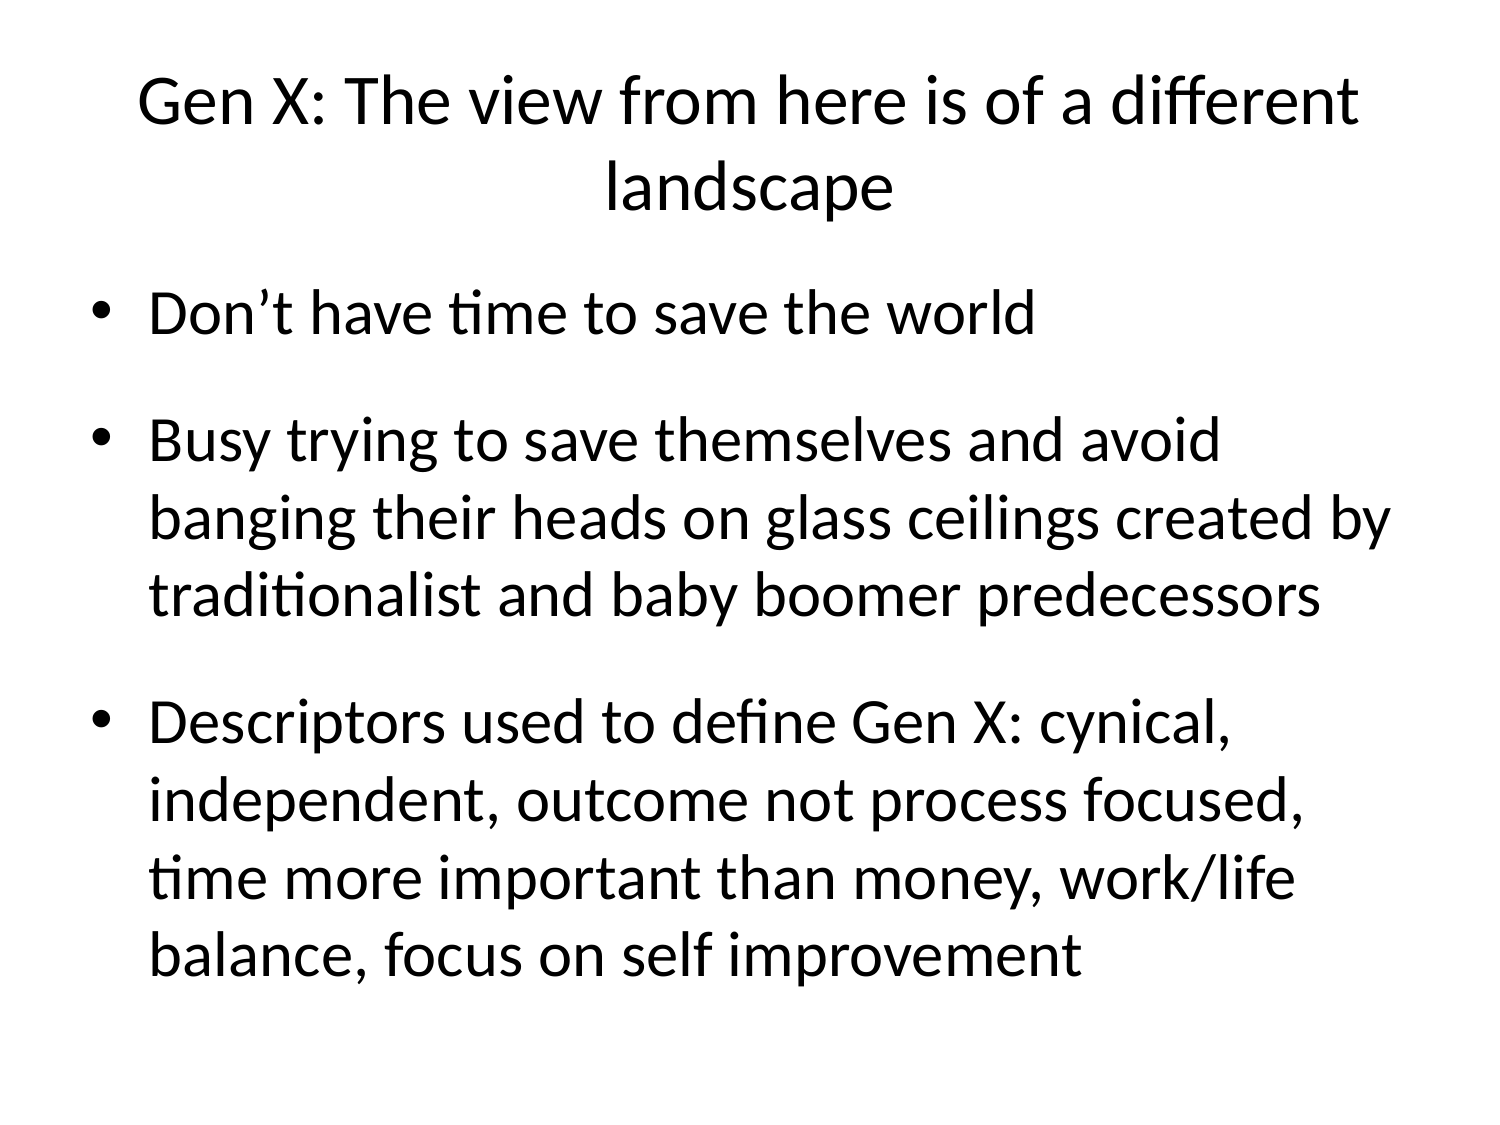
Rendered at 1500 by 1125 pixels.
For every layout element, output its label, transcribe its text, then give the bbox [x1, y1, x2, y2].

list Don’t have time to save the world Busy trying to save themselves and avoid banging their heads on glass ceilings created by traditionalist and baby boomer predecessors Descriptors used to define Gen X: cynical, independent, outcome not process focused, time more important than money, work/life balance, focus on self improvement [75, 262, 1425, 1005]
title Gen X: The view from here is of a different landscape [75, 45, 1425, 233]
